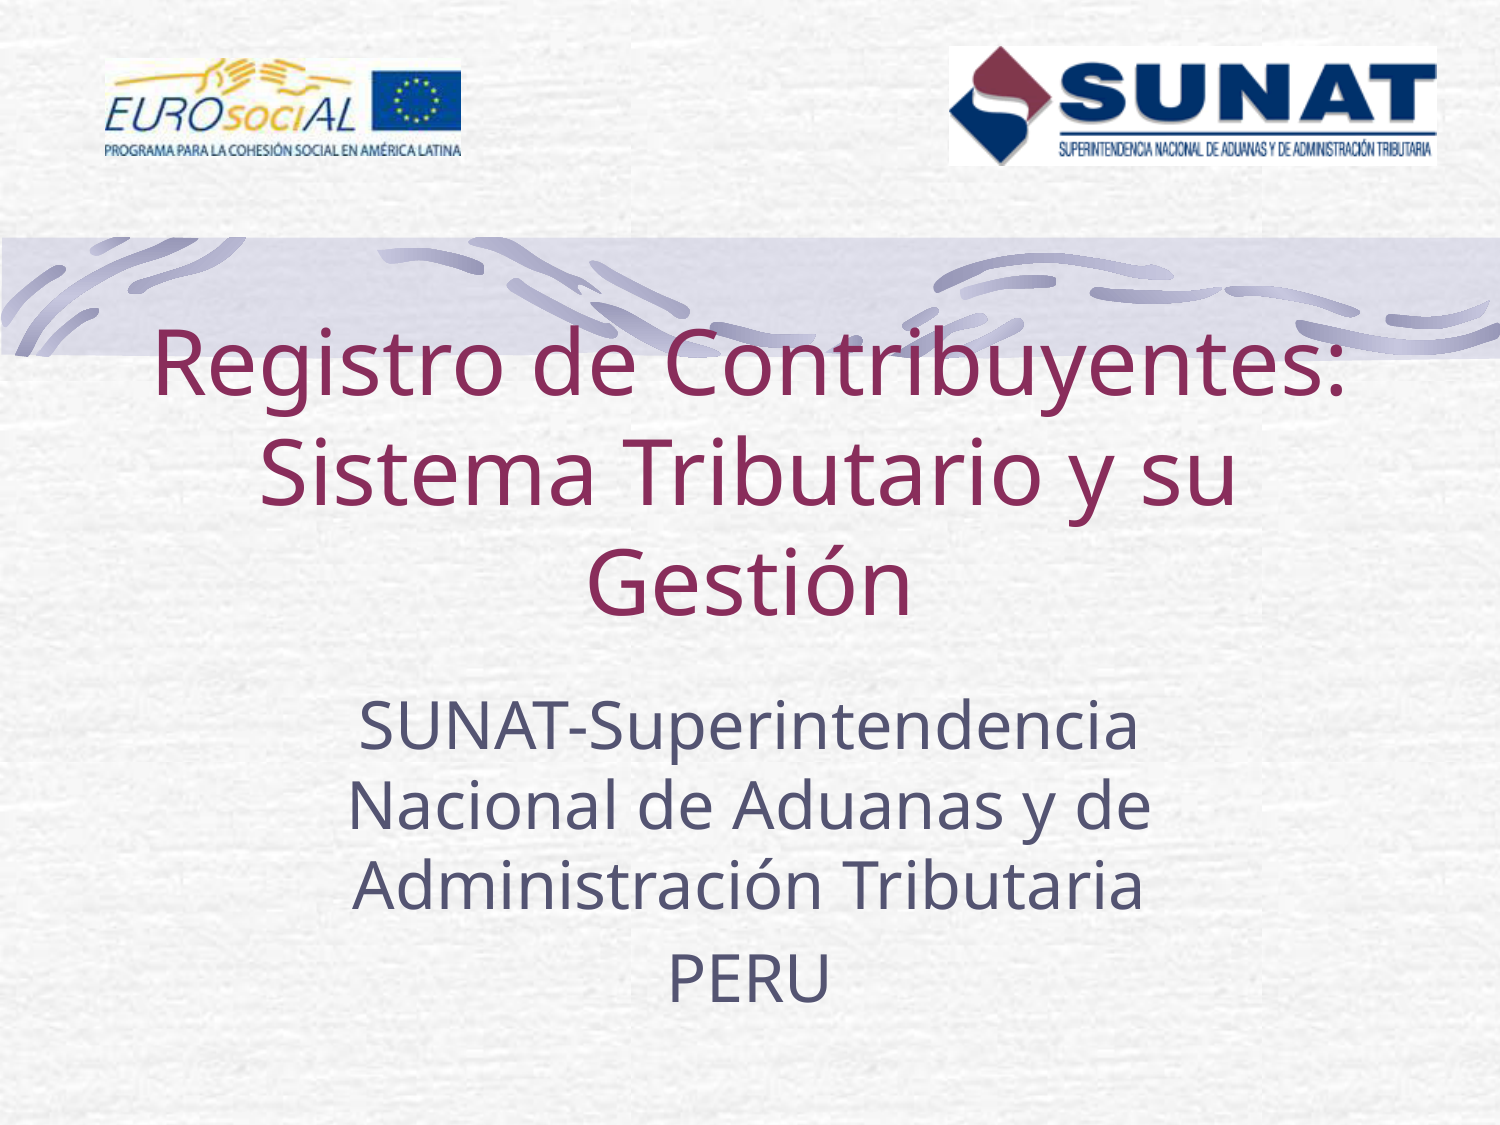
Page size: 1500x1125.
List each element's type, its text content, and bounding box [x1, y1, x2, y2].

title Registro de Contribuyentes: Sistema Tributario y su Gestión [112, 374, 1388, 563]
subtitle SUNAT-Superintendencia Nacional de Aduanas y de Administración Tributaria PERU [224, 674, 1276, 963]
picture [0, 0, 1500, 1125]
